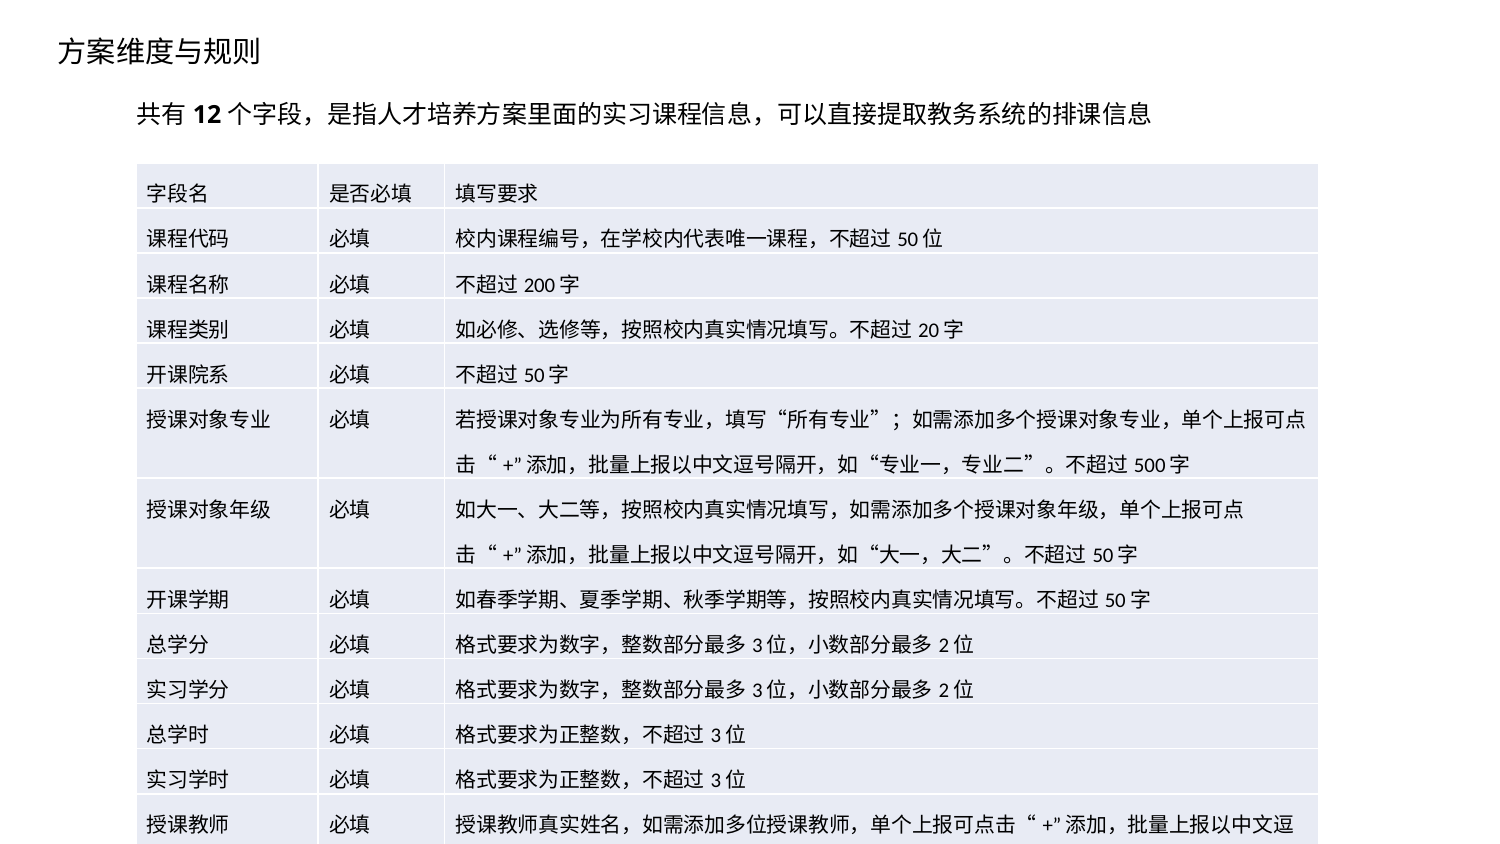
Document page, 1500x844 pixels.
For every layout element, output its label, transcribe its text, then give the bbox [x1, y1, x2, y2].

table_cell 必填 [319, 749, 444, 793]
table_cell 如必修、选修等，按照校内真实情况填写。不超过20字 [445, 299, 1318, 342]
title 方案维度与规则 [42, 11, 939, 77]
table_cell 如大一、大二等，按照校内真实情况填写，如需添加多个授课对象年级，单个上报可点击“+”添加，批量上报以中文逗号隔开，如“大一，大二”。不超过50字 [445, 479, 1318, 567]
table_cell 格式要求为数字，整数部分最多3位，小数部分最多2位 [445, 614, 1318, 658]
table_cell 如春季学期、夏季学期、秋季学期等，按照校内真实情况填写。不超过50字 [445, 569, 1318, 613]
table_cell 必填 [319, 299, 444, 342]
table_cell 必填 [319, 659, 444, 703]
text_box 共有12个字段，是指人才培养方案里面的实习课程信息，可以直接提取教务系统的排课信息 [122, 76, 1378, 137]
table_cell 实习学时 [137, 749, 317, 793]
table_header 填写要求 [445, 164, 1318, 207]
table_cell 必填 [319, 254, 444, 297]
table_cell 必填 [319, 209, 444, 252]
table_cell 若授课对象专业为所有专业，填写“所有专业”；如需添加多个授课对象专业，单个上报可点击“+”添加，批量上报以中文逗号隔开，如“专业一，专业二”。不超过500字 [445, 389, 1318, 477]
table_cell 开课院系 [137, 344, 317, 387]
table_cell 必填 [319, 479, 444, 567]
table_cell 格式要求为正整数，不超过3位 [445, 749, 1318, 793]
table_cell 实习学分 [137, 659, 317, 703]
table_cell 课程名称 [137, 254, 317, 297]
table_cell 格式要求为正整数，不超过3位 [445, 704, 1318, 748]
table_cell 课程类别 [137, 299, 317, 342]
table_header 是否必填 [319, 164, 444, 207]
table_cell 授课教师 [137, 795, 317, 844]
table_cell 必填 [319, 614, 444, 658]
table_cell 格式要求为数字，整数部分最多3位，小数部分最多2位 [445, 659, 1318, 703]
table_cell 必填 [319, 795, 444, 844]
table_cell 必填 [319, 389, 444, 477]
table_cell 不超过200字 [445, 254, 1318, 297]
table_header 字段名 [137, 164, 317, 207]
table_cell 校内课程编号，在学校内代表唯一课程，不超过50位 [445, 209, 1318, 252]
table_cell 必填 [319, 704, 444, 748]
table_cell 授课教师真实姓名，如需添加多位授课教师，单个上报可点击“+”添加，批量上报以中文逗号隔开，如“姓名1，姓名2”。不超过200字 [445, 795, 1318, 844]
table_cell 总学时 [137, 704, 317, 748]
table_cell 不超过50字 [445, 344, 1318, 387]
table_cell 总学分 [137, 614, 317, 658]
table_cell 开课学期 [137, 569, 317, 613]
table_cell 必填 [319, 569, 444, 613]
table_cell 授课对象年级 [137, 479, 317, 567]
table_cell 课程代码 [137, 209, 317, 252]
table_cell 必填 [319, 344, 444, 387]
table_cell 授课对象专业 [137, 389, 317, 477]
